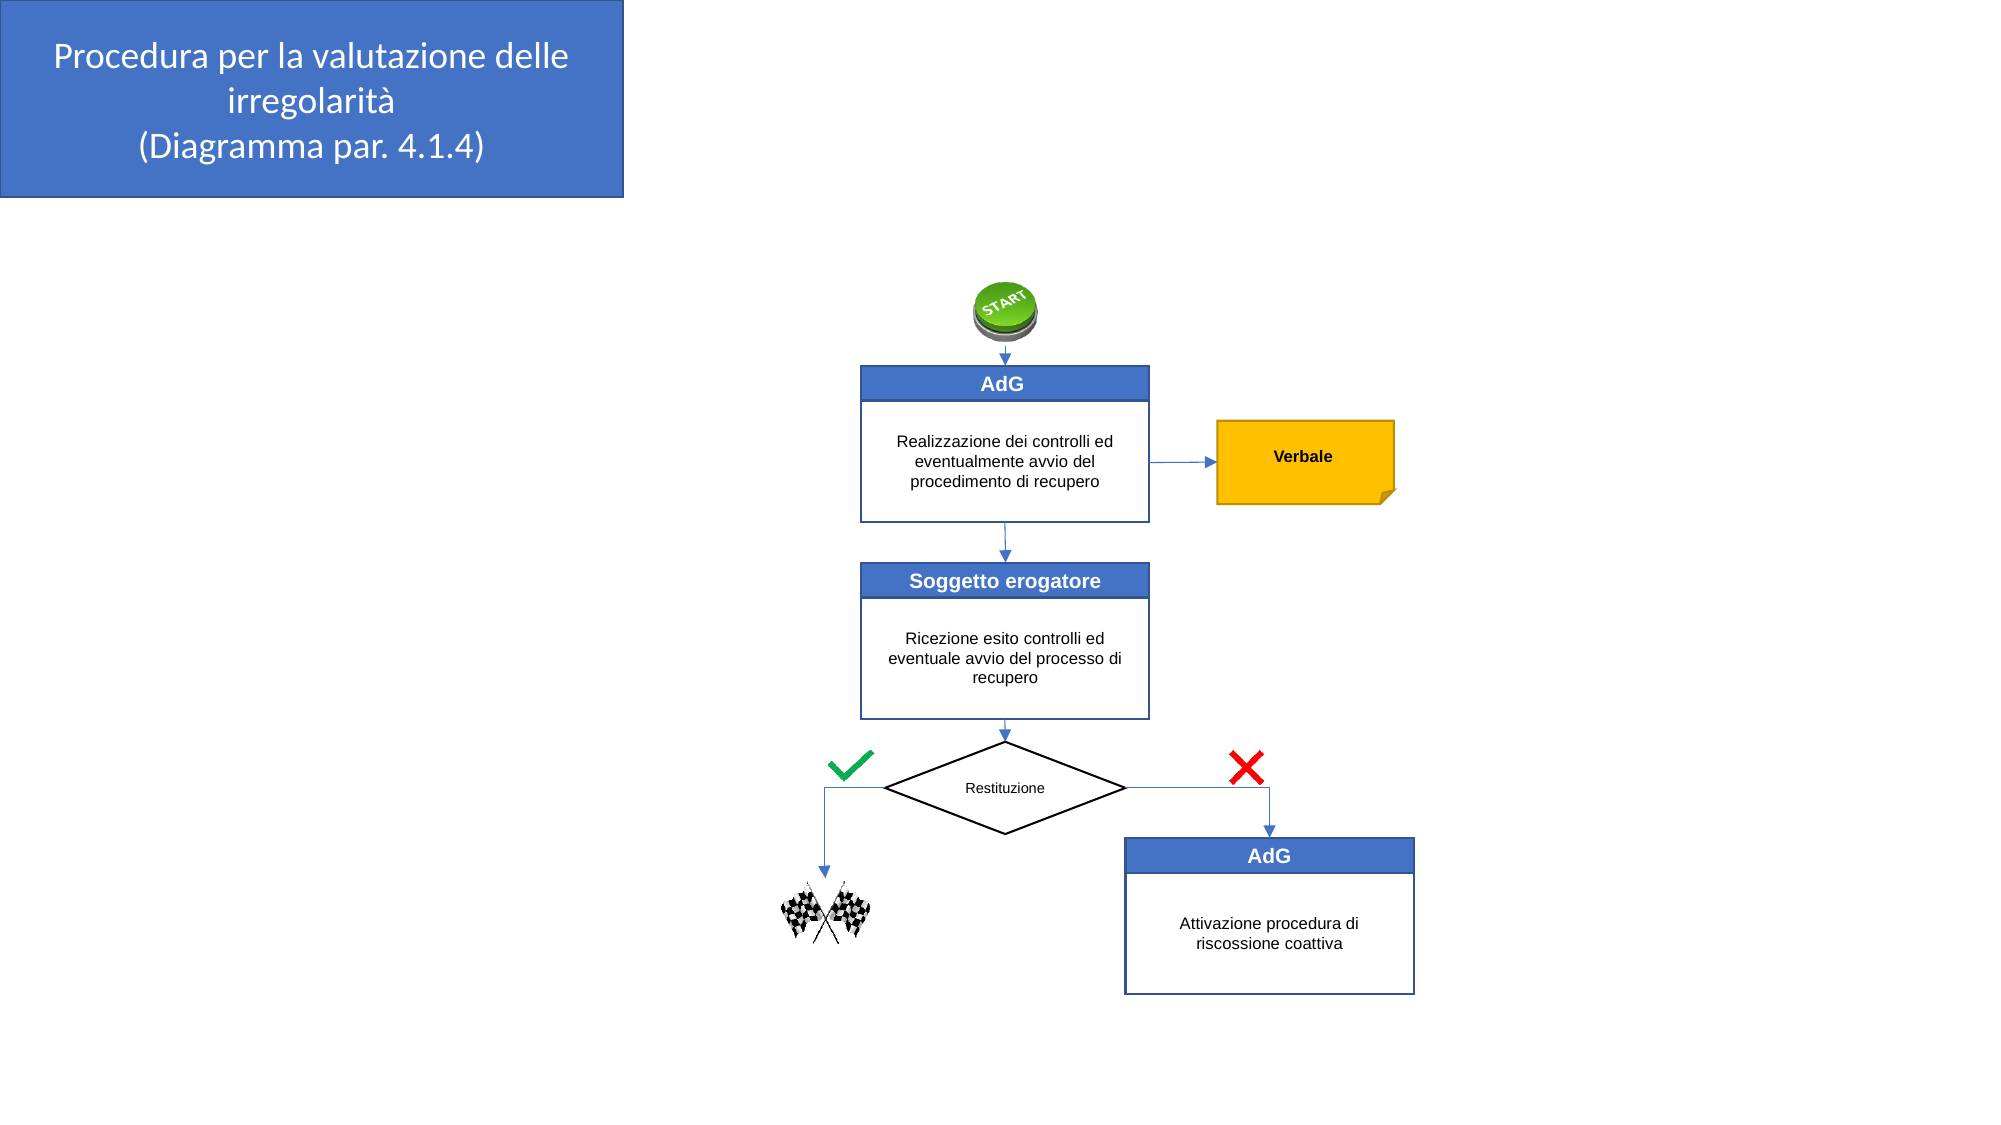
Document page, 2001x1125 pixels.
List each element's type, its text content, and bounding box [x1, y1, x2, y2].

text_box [781, 276, 1414, 994]
text_box Procedura per la valutazione delle irregolarità (Diagramma par. 4.1.4) [0, 0, 624, 198]
